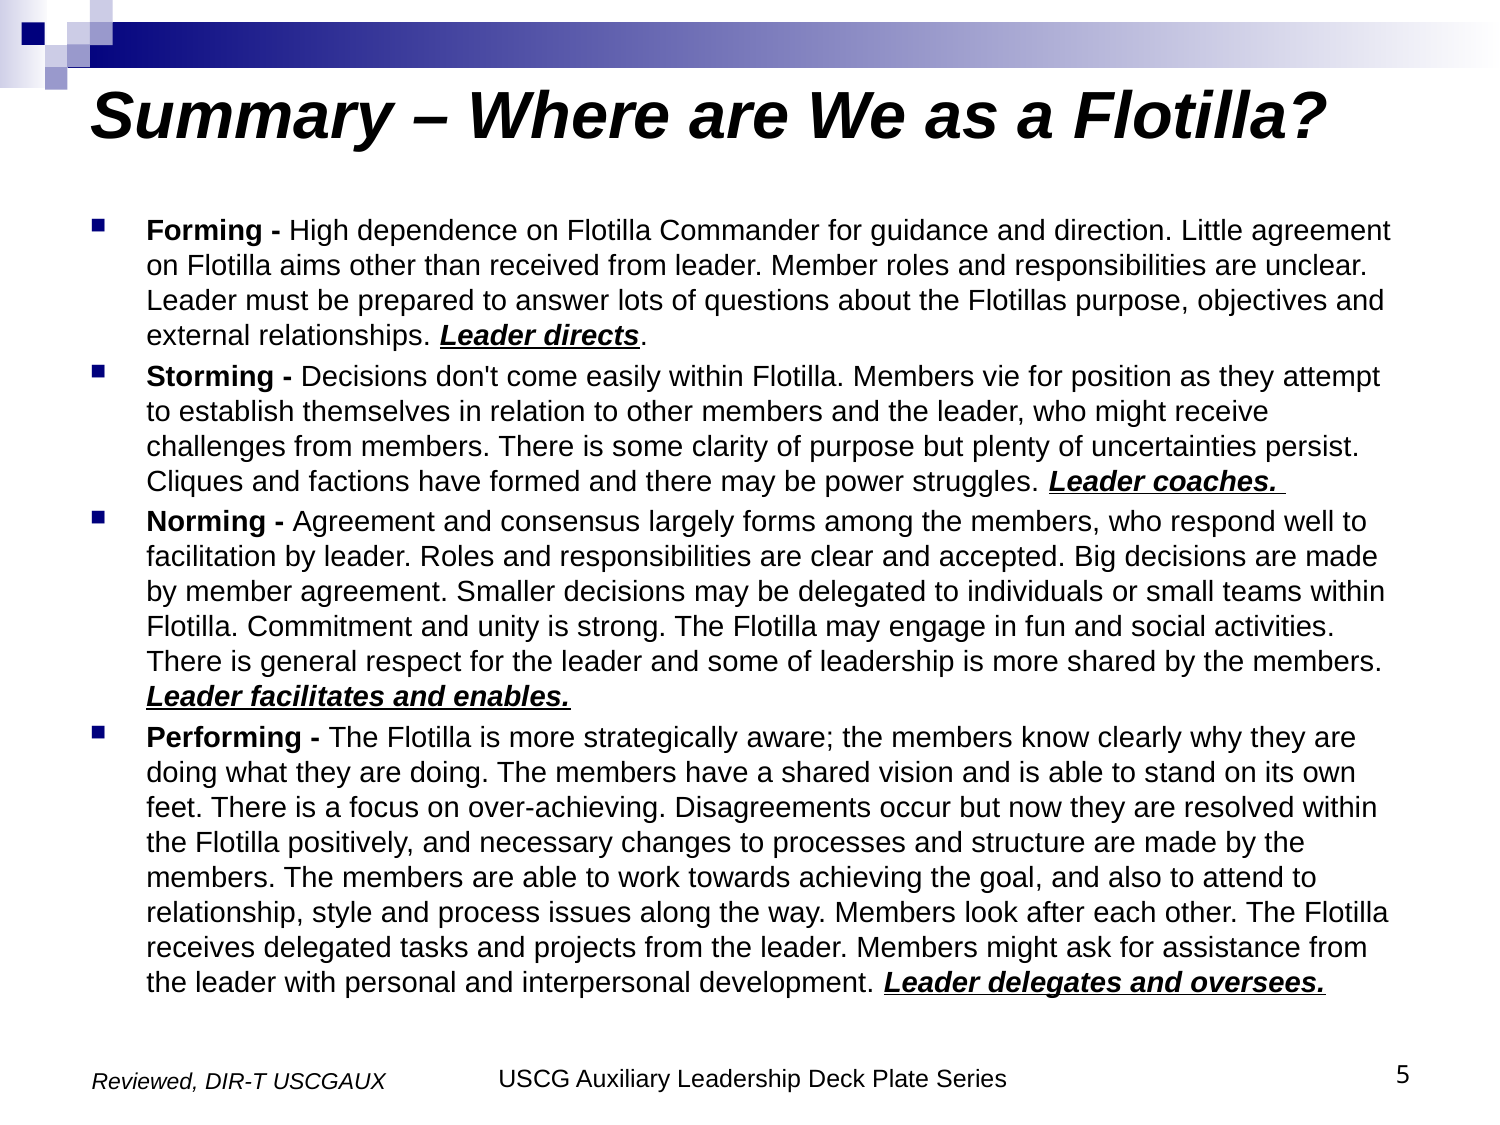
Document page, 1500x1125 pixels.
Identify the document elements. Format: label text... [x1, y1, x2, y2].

text_box Reviewed, DIR-T USCGAUX [76, 1058, 402, 1102]
title Summary – Where are We as a Flotilla? [75, 75, 1425, 149]
footer USCG Auxiliary Leadership Deck Plate Series [467, 1051, 1040, 1100]
list Forming - High dependence on Flotilla Commander for guidance and direction. Little agreement on Flotilla aims other than received from leader. Member roles and responsibilities are unclear. Leader must be prepared to answer lots of questions about the Flotillas purpose, objectives and external relationships. Leader directs. Storming - Decisions don't come easily within Flotilla. Members vie for position as they attempt to establish themselves in relation to other members and the leader, who might receive challenges from members. There is some clarity of purpose but plenty of uncertainties persist. Cliques and factions have formed and there may be power struggles. Leader coaches. Norming - Agreement and consensus largely forms among the members, who respond well to facilitation by leader. Roles and responsibilities are clear and accepted. Big decisions are made by member agreement. Smaller decisions may be delegated to individuals or small teams within Flotilla. Commitment and unity is strong. The Flotilla may engage in fun and social activities. There is general respect for the leader and some of leadership is more shared by the members. Leader facilitates and enables. Performing - The Flotilla is more strategically aware; the members know clearly why they are doing what they are doing. The members have a shared vision and is able to stand on its own feet. There is a focus on over-achieving. Disagreements occur but now they are resolved within the Flotilla positively, and necessary changes to processes and structure are made by the members. The members are able to work towards achieving the goal, and also to attend to relationship, style and process issues along the way. Members look after each other. The Flotilla receives delegated tasks and projects from the leader. Members might ask for assistance from the leader with personal and interpersonal development. Leader delegates and oversees. [75, 203, 1425, 1025]
slide_number 5 [1074, 1025, 1425, 1100]
